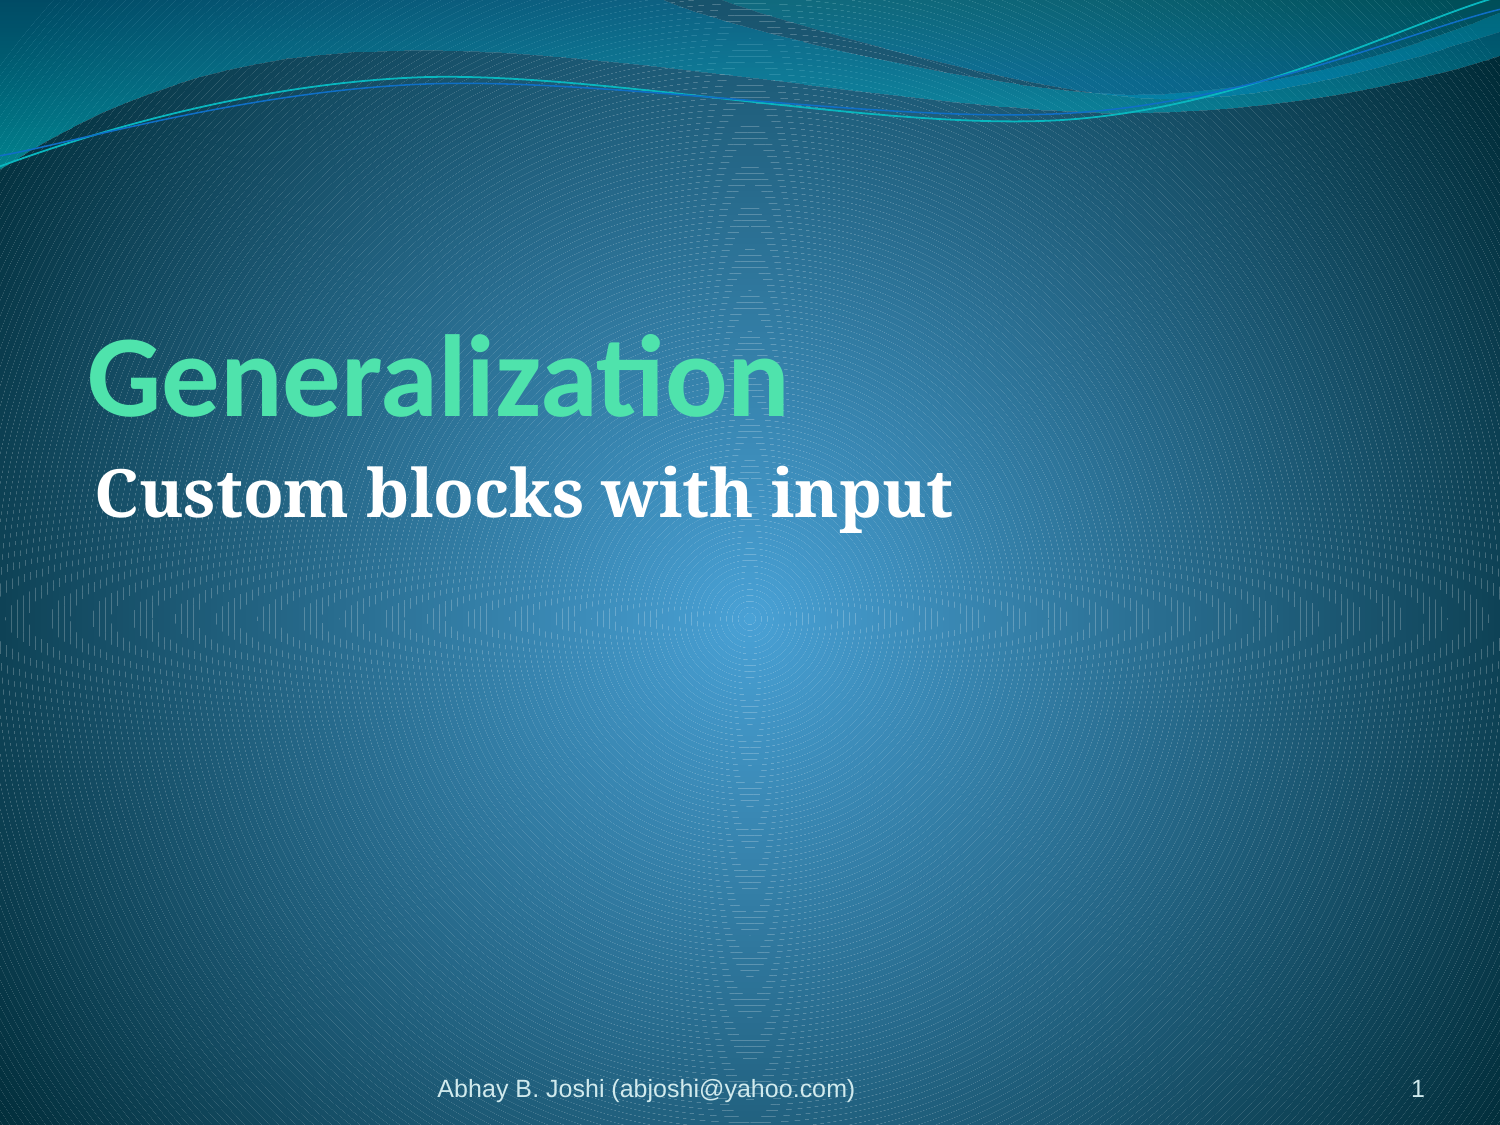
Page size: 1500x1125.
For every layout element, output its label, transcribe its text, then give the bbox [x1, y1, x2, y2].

list Custom blocks with input [86, 443, 1362, 692]
footer Abhay B. Joshi (abjoshi@yahoo.com) [437, 1042, 988, 1103]
title Generalization [86, 216, 1362, 440]
slide_number 1 [1299, 1042, 1425, 1103]
